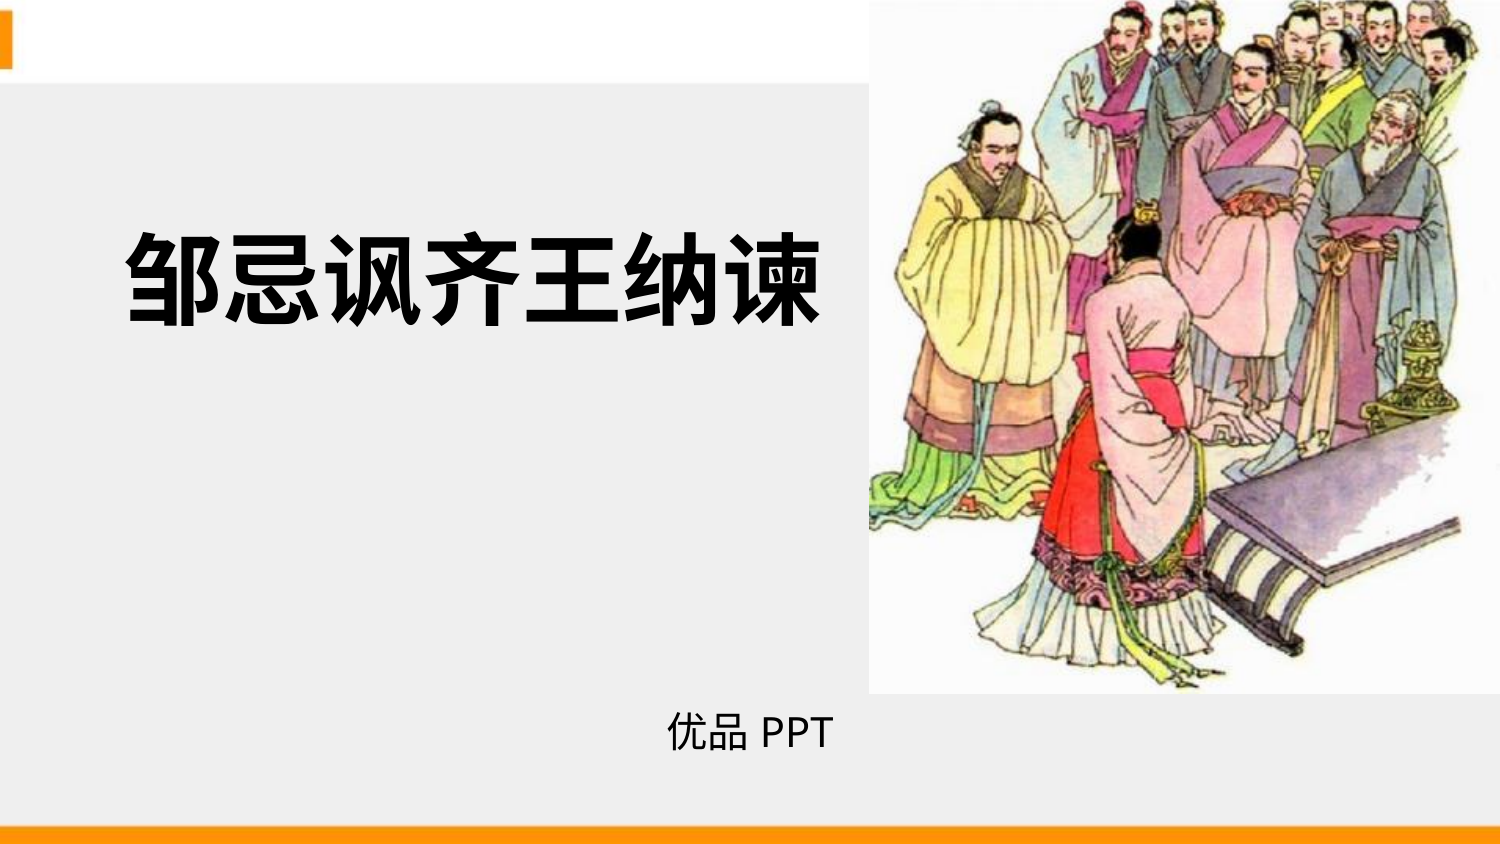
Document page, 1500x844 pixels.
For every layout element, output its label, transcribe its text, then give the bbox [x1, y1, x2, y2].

picture [0, 0, 1500, 844]
text_box 优品PPT [595, 693, 905, 764]
text_box 邹忌讽齐王纳谏 [76, 210, 864, 346]
